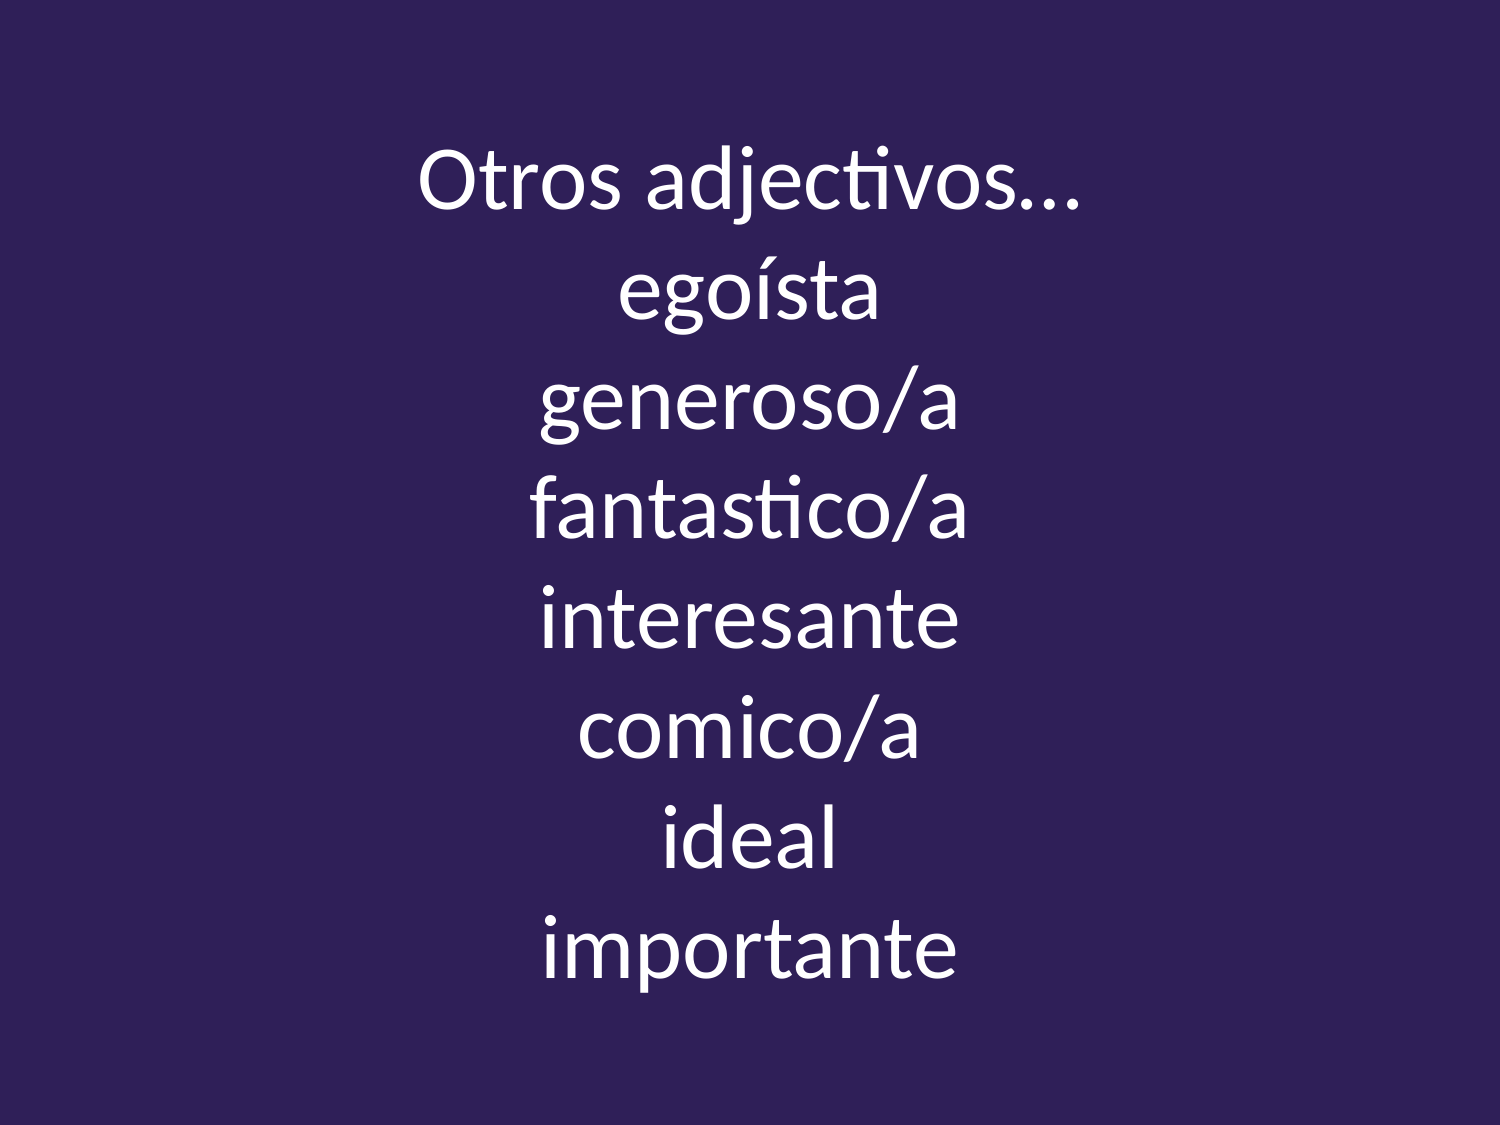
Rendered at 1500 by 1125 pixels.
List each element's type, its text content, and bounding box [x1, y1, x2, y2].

title Otros adjectivos… egoísta generoso/a fantastico/a interesante comico/a ideal importante [75, 45, 1425, 1070]
